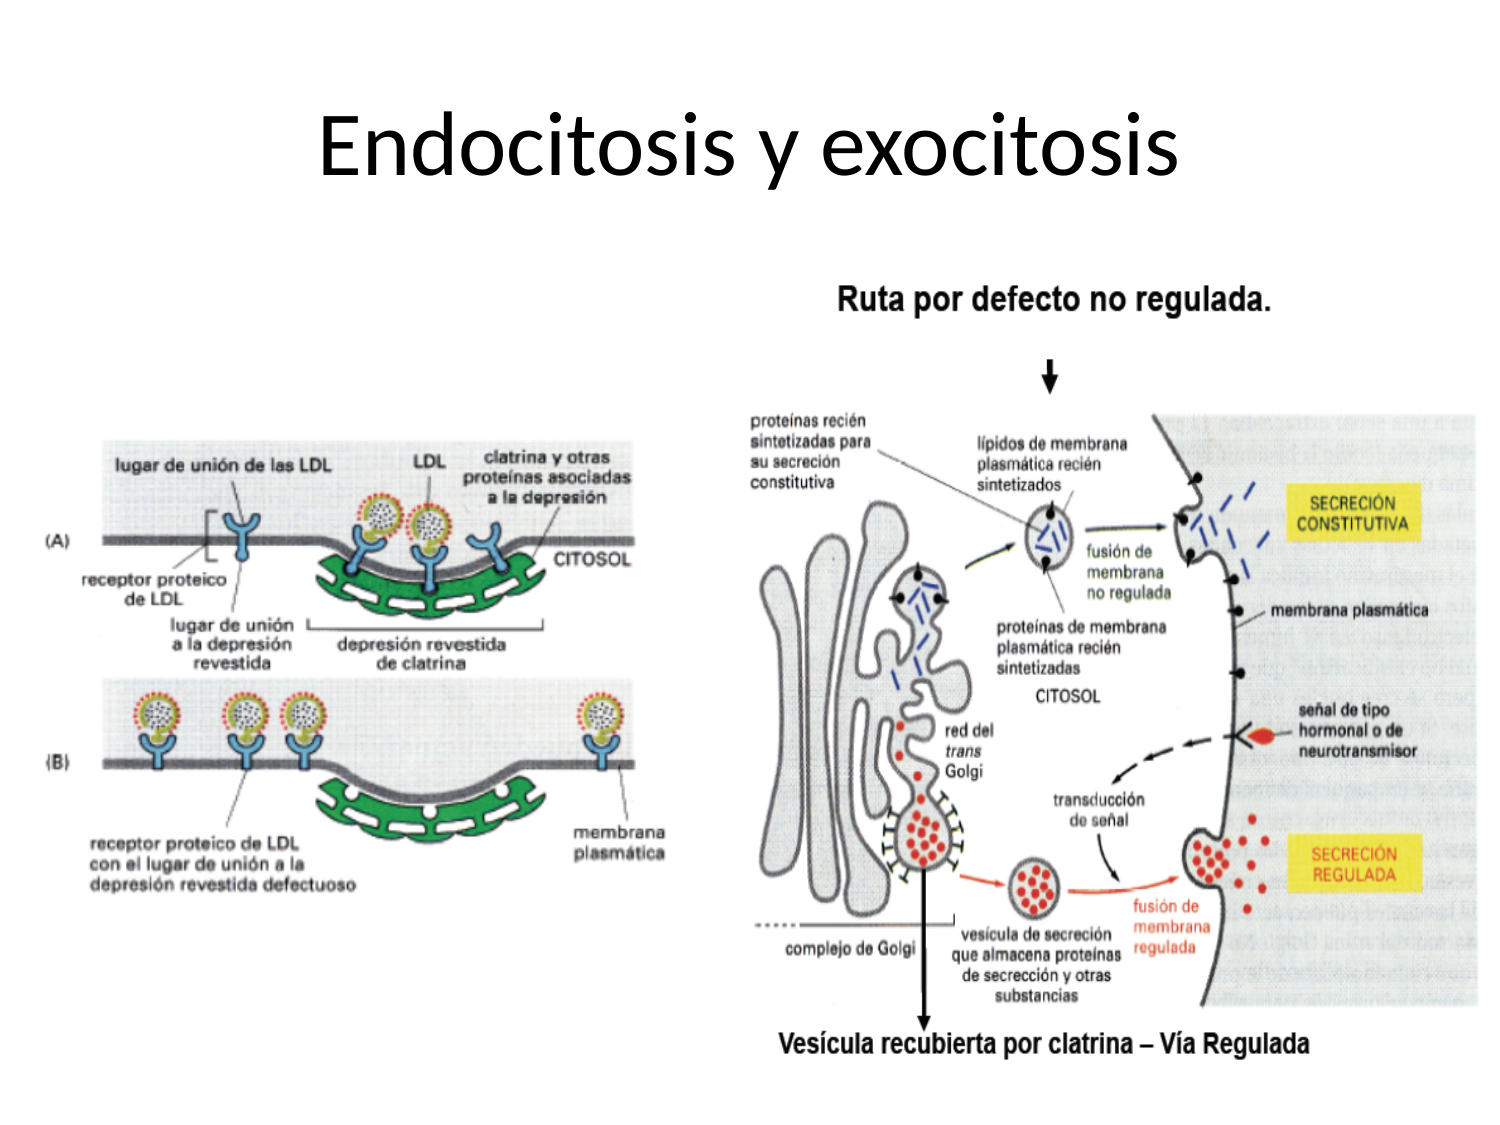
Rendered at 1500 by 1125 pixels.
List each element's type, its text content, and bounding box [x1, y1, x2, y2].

title Endocitosis y exocitosis [75, 45, 1425, 233]
picture [0, 271, 1500, 1082]
